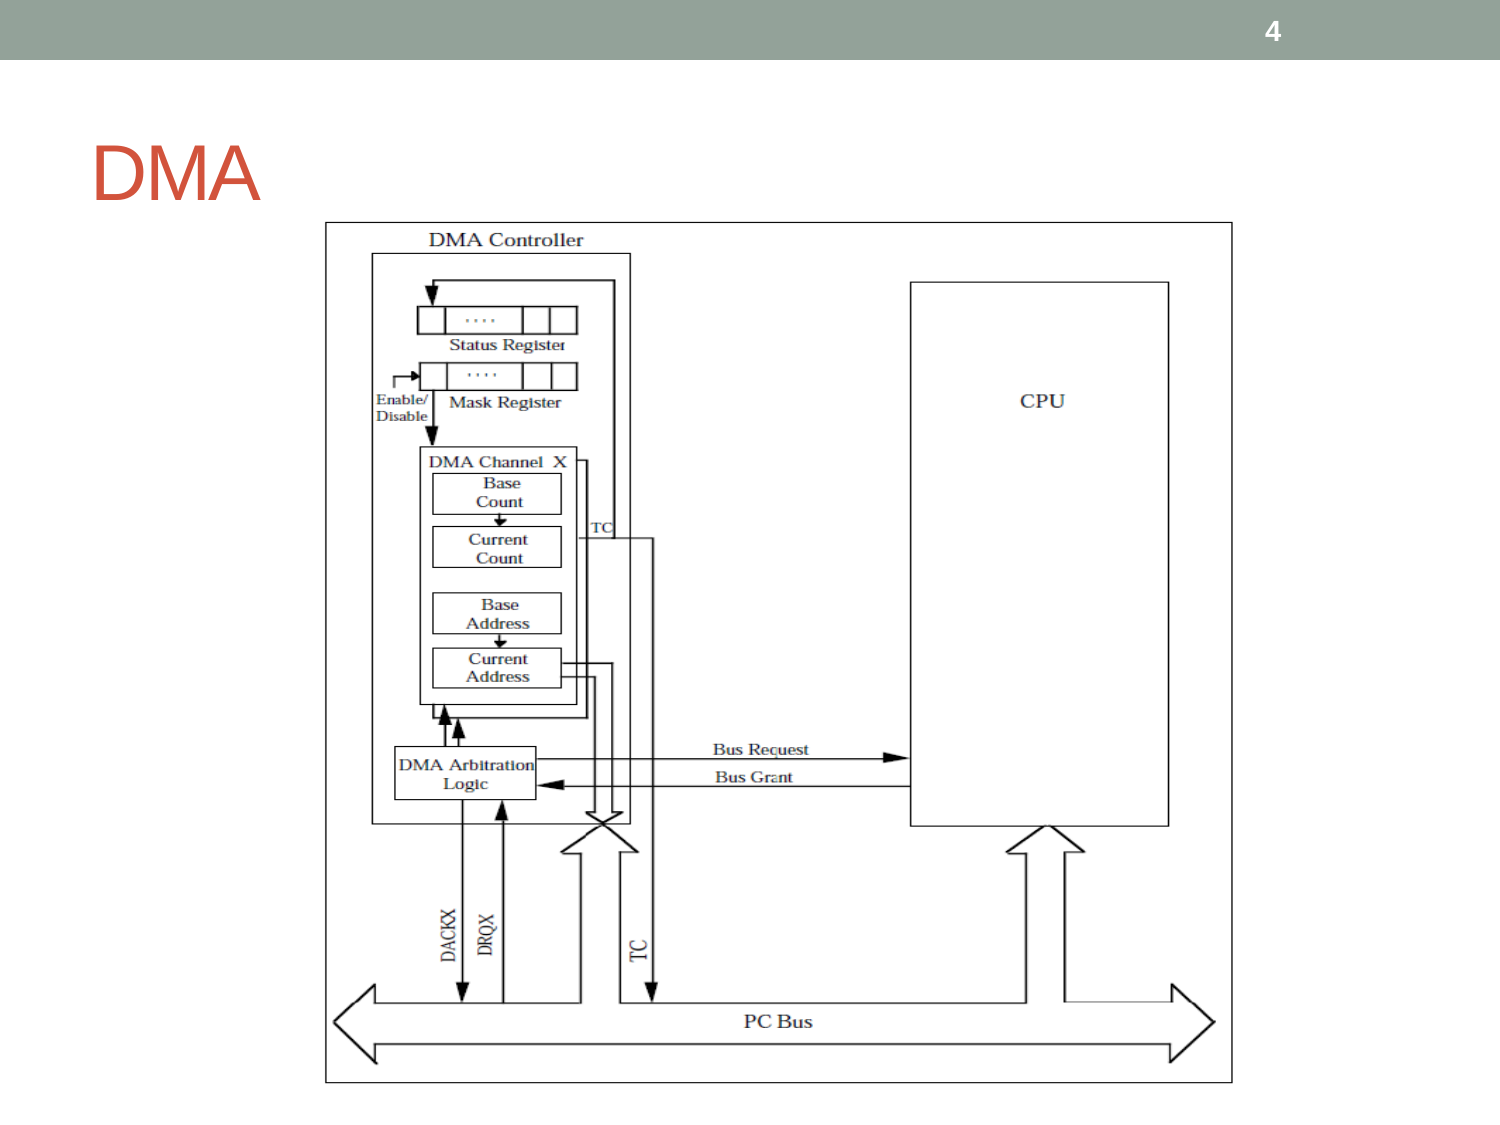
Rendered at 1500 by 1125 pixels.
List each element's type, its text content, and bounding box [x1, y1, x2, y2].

slide_number 4 [1250, 3, 1425, 57]
picture [299, 212, 1254, 1091]
title DMA [75, 87, 1425, 250]
